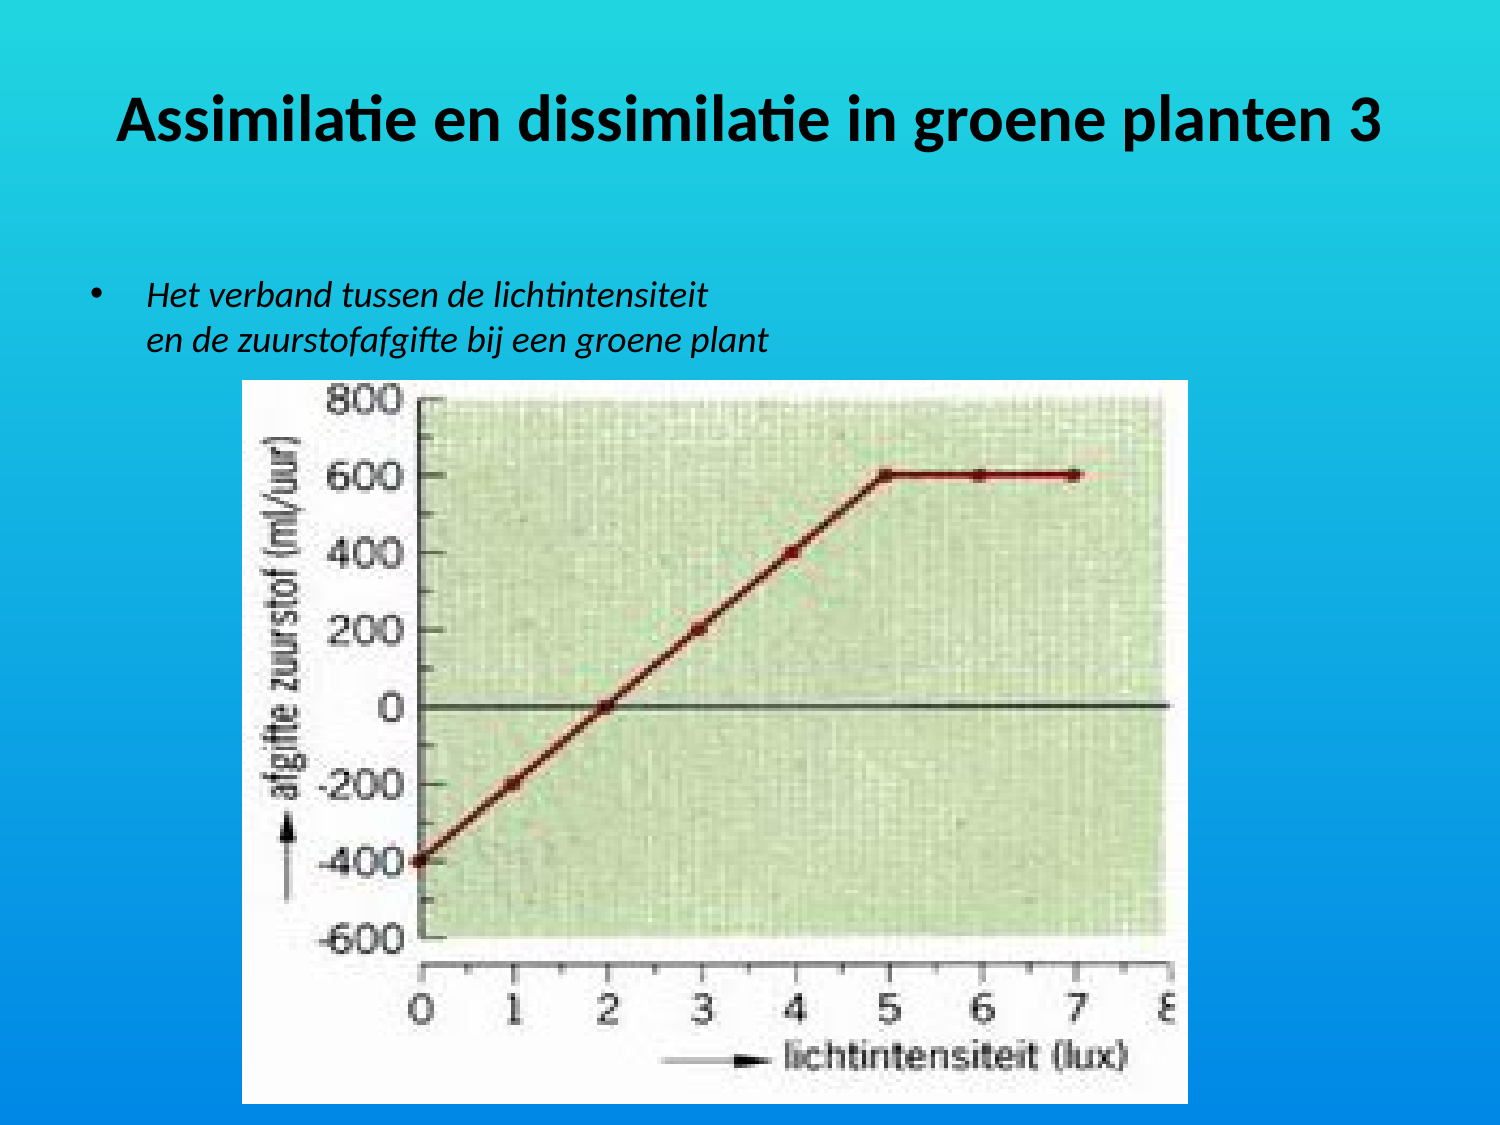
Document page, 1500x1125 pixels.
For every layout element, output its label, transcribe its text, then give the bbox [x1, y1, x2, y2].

title Assimilatie en dissimilatie in groene planten 3 [75, 45, 1425, 185]
picture [242, 380, 1188, 1104]
list Het verband tussen de lichtintensiteit en de zuurstofafgifte bij een groene plant [75, 262, 1425, 1005]
